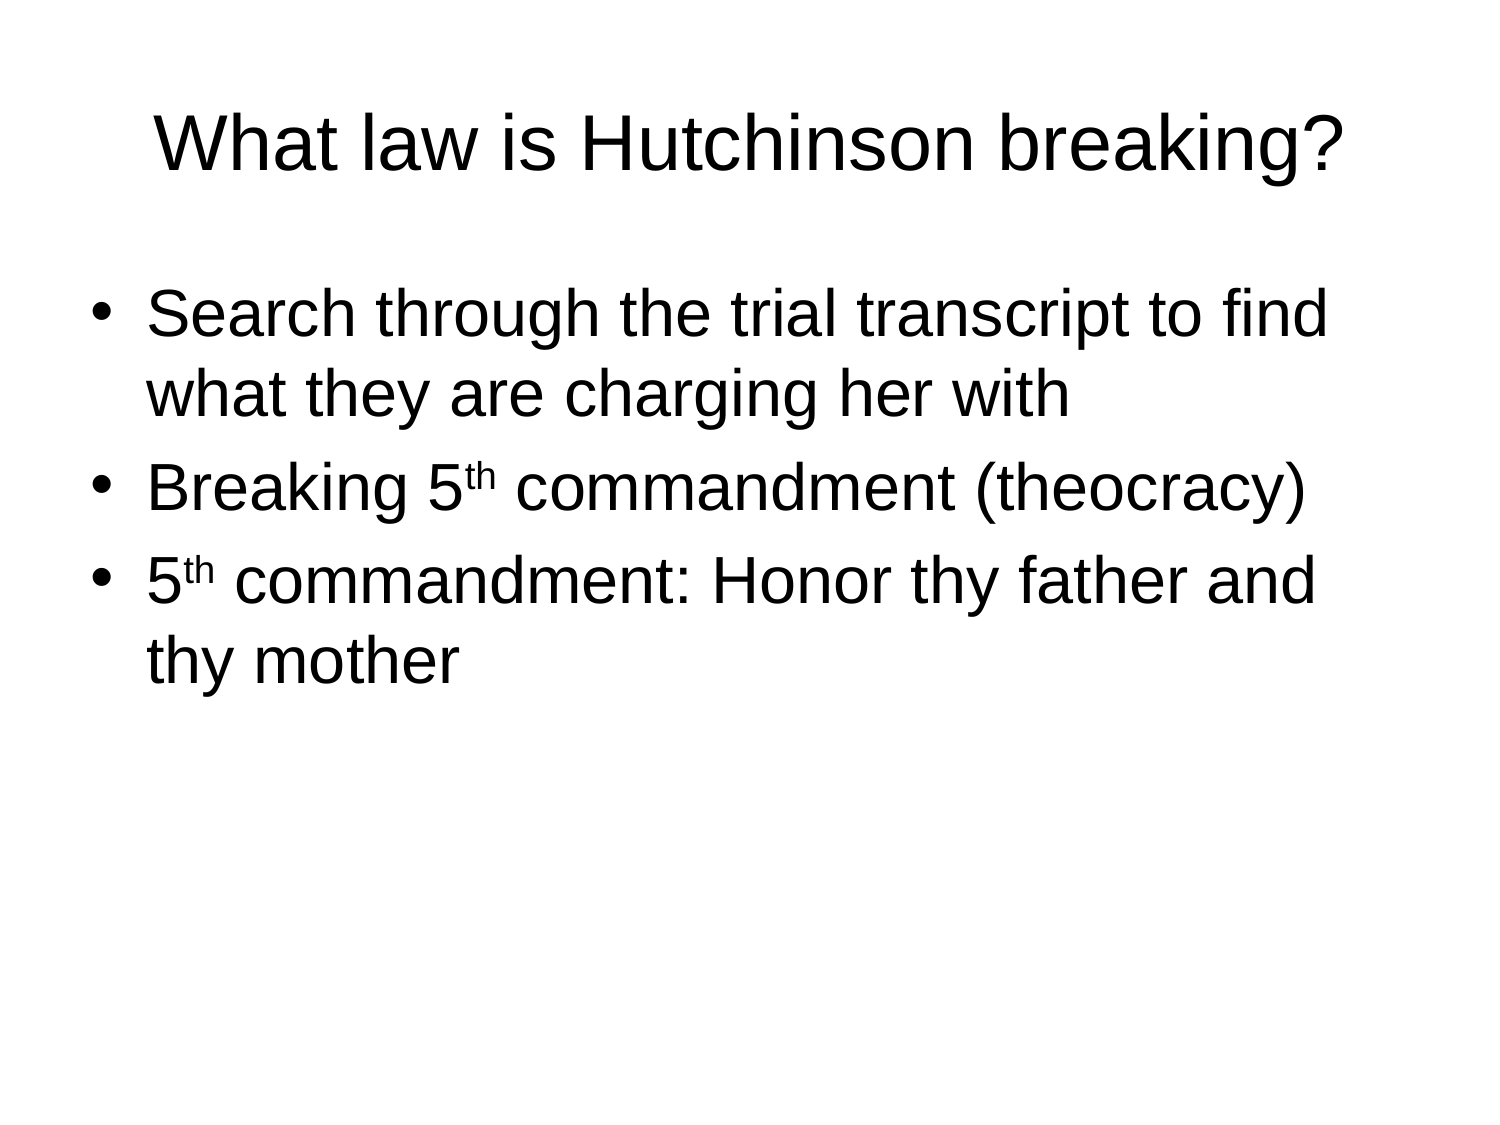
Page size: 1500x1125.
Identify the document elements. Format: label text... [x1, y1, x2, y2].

title What law is Hutchinson breaking? [75, 45, 1425, 233]
list Search through the trial transcript to find what they are charging her with Breaking 5th commandment (theocracy) 5th commandment: Honor thy father and thy mother [75, 262, 1425, 1005]
